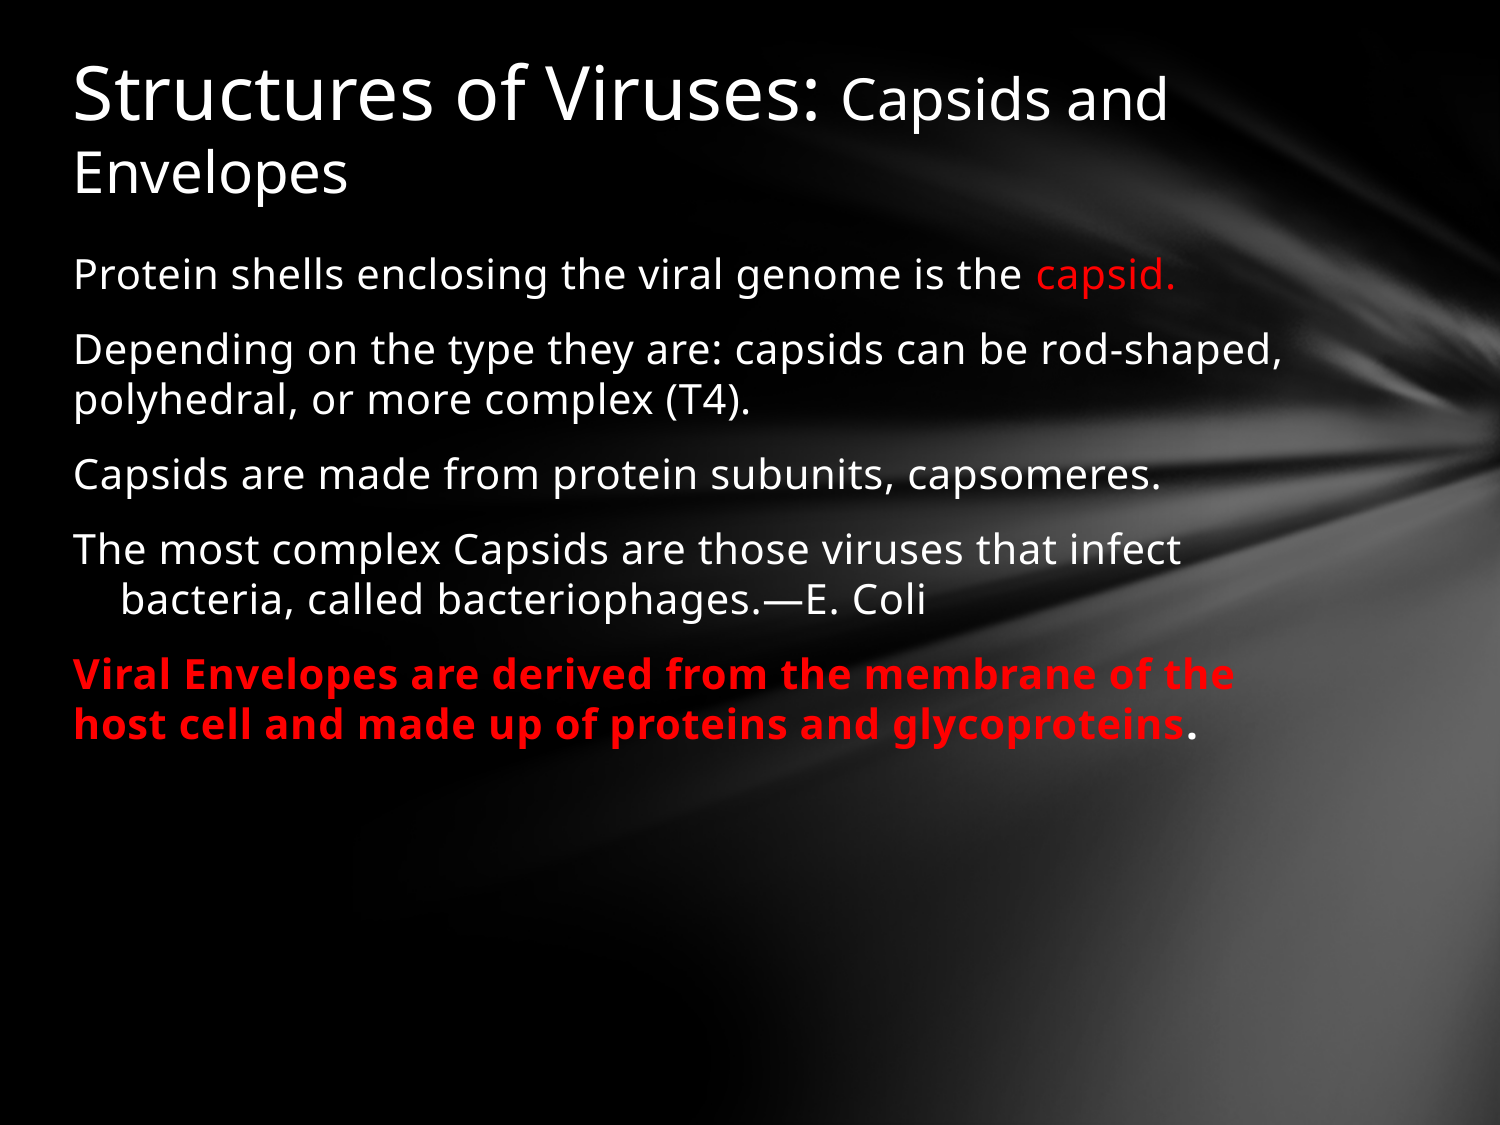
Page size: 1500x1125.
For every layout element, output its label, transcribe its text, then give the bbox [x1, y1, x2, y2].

list Protein shells enclosing the viral genome is the capsid. Depending on the type they are: capsids can be rod-shaped, polyhedral, or more complex (T4). Capsids are made from protein subunits, capsomeres. The most complex Capsids are those viruses that infect bacteria, called bacteriophages.—E. Coli Viral Envelopes are derived from the membrane of the host cell and made up of proteins and glycoproteins. [57, 239, 1318, 1015]
title Structures of Viruses: Capsids and Envelopes [57, 37, 1318, 213]
